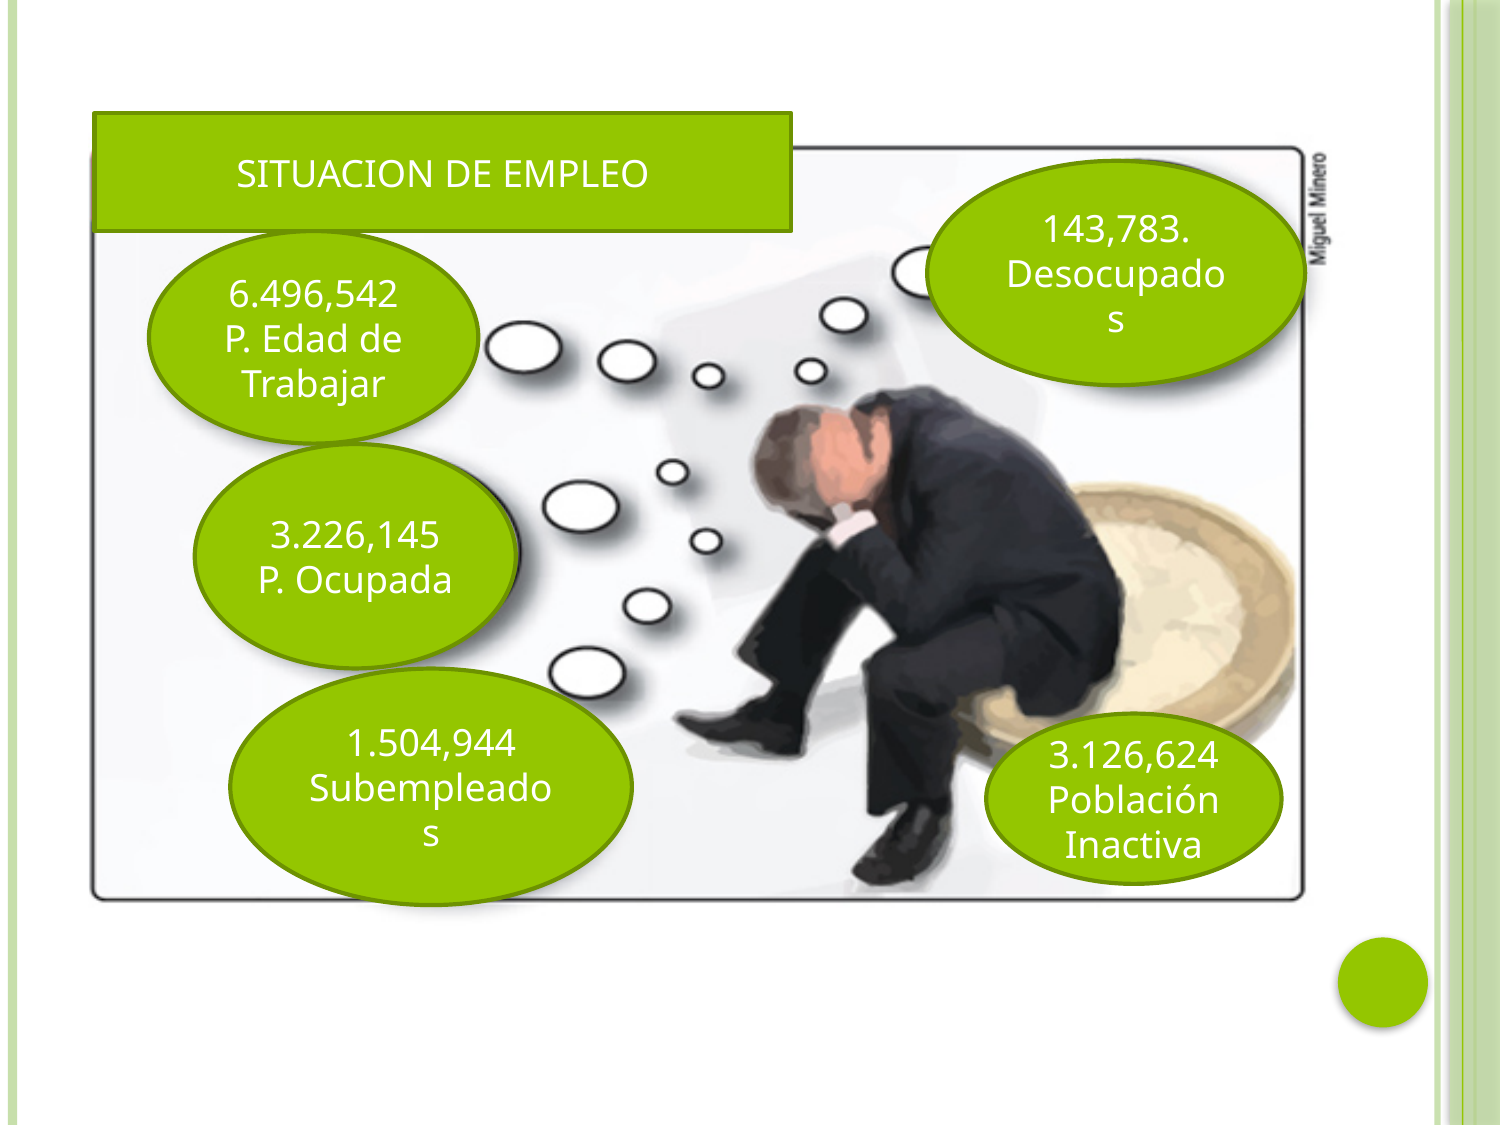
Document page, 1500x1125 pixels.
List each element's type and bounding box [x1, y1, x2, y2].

picture [87, 101, 1346, 937]
